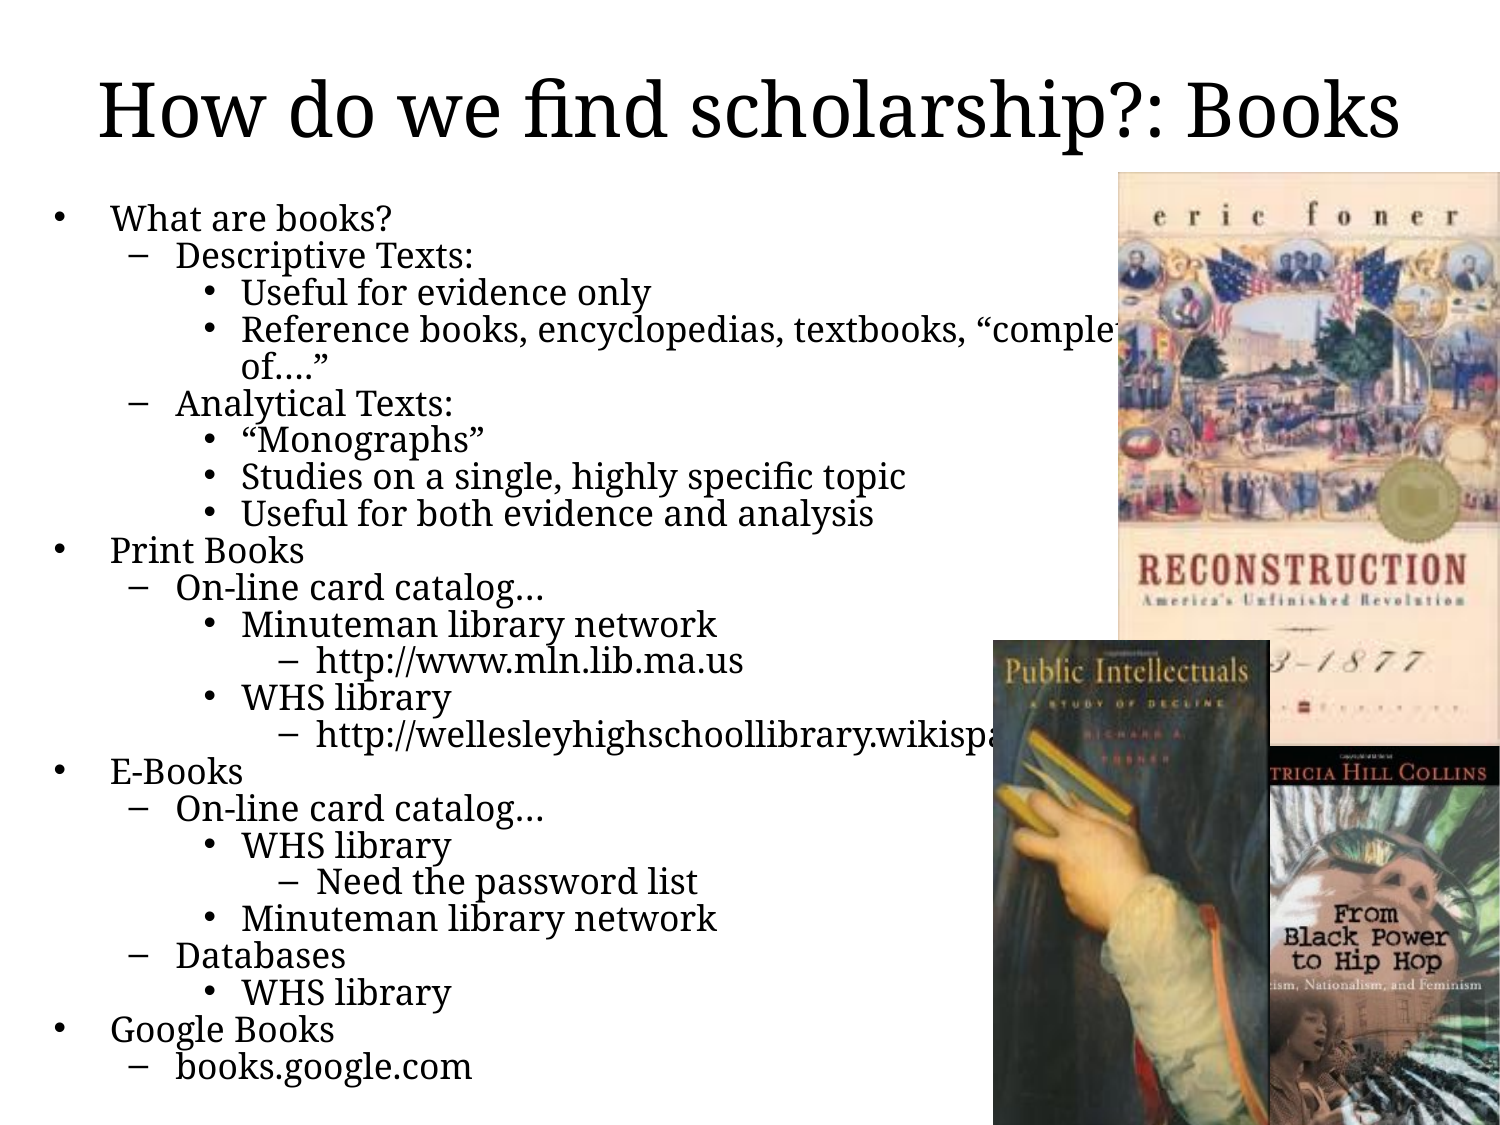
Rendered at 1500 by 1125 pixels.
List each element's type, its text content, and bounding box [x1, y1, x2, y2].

picture [993, 172, 1500, 1125]
list What are books? Descriptive Texts: Useful for evidence only Reference books, encyclopedias, textbooks, “complete history of….” Analytical Texts: “Monographs” Studies on a single, highly specific topic Useful for both evidence and analysis Print Books On-line card catalog… Minuteman library network http://www.mln.lib.ma.us WHS library http://wellesleyhighschoollibrary.wikispaces.com E-Books On-line card catalog… WHS library Need the password list Minuteman library network Databases WHS library Google Books books.google.com [38, 200, 1113, 1100]
title How do we find scholarship?: Books [75, 12, 1425, 200]
